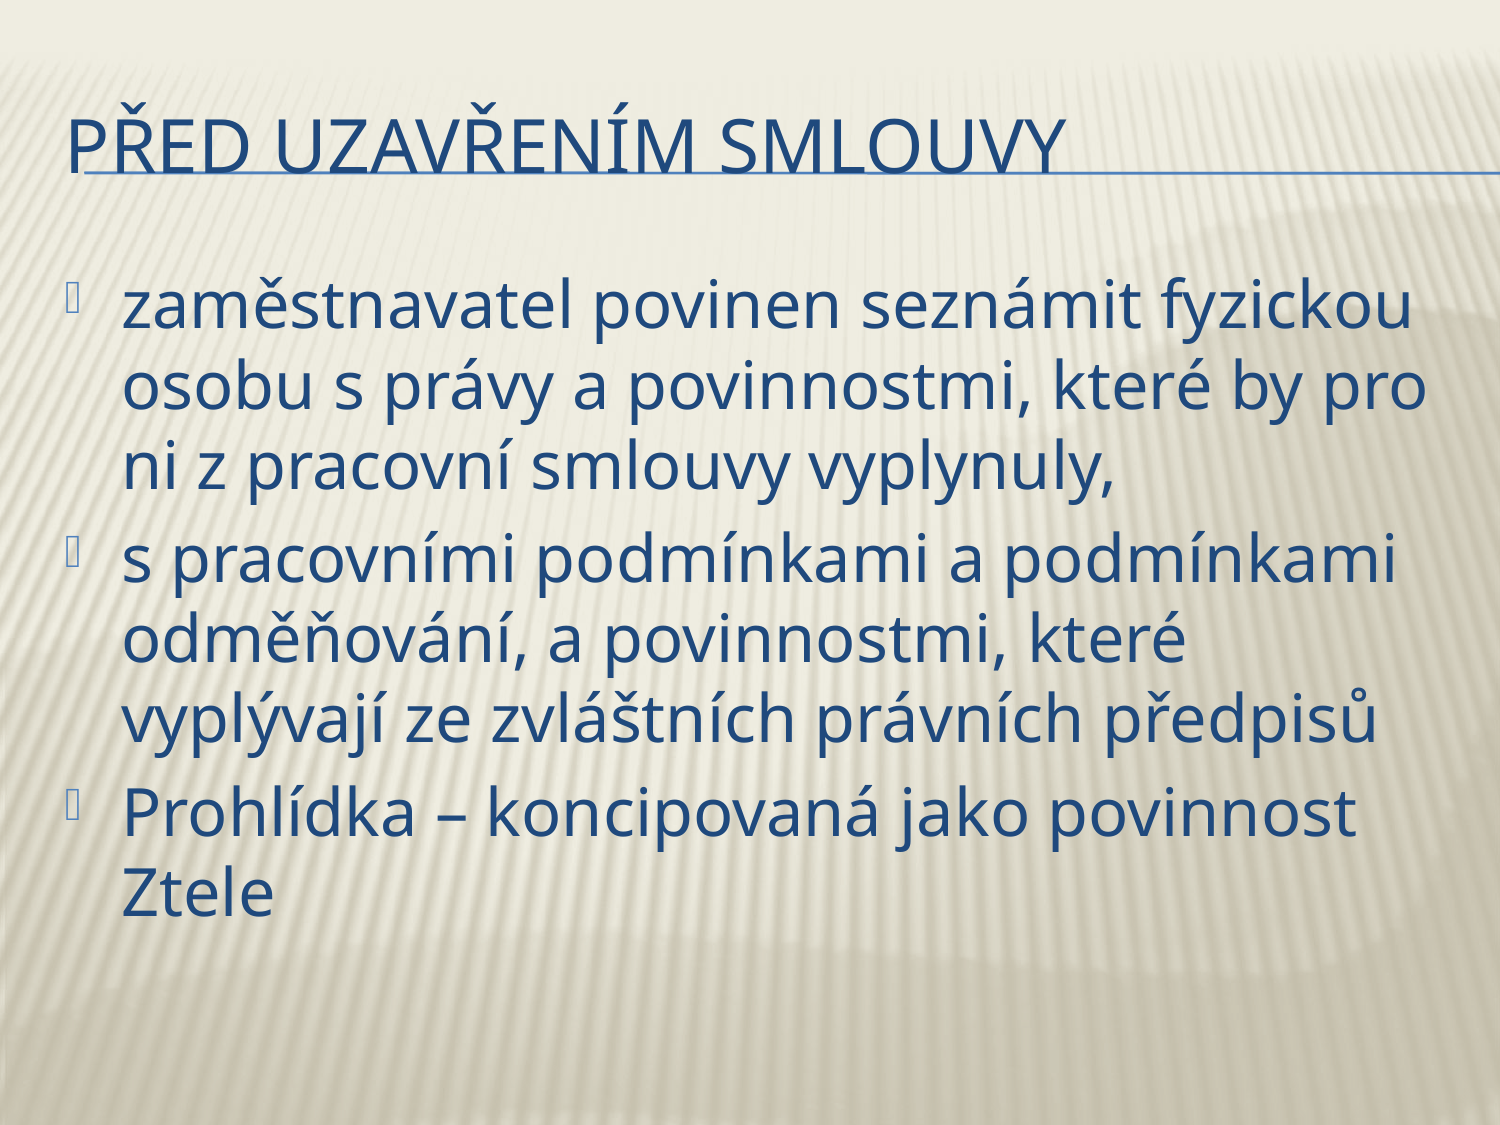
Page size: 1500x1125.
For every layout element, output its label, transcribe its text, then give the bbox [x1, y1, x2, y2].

list zaměstnavatel povinen seznámit fyzickou osobu s právy a povinnostmi, které by pro ni z pracovní smlouvy vyplynuly, s pracovními podmínkami a podmínkami odměňování, a povinnostmi, které vyplývají ze zvláštních právních předpisů Prohlídka – koncipovaná jako povinnost Ztele [50, 254, 1475, 998]
title Před uzavřením smlouvy [50, 75, 1475, 213]
